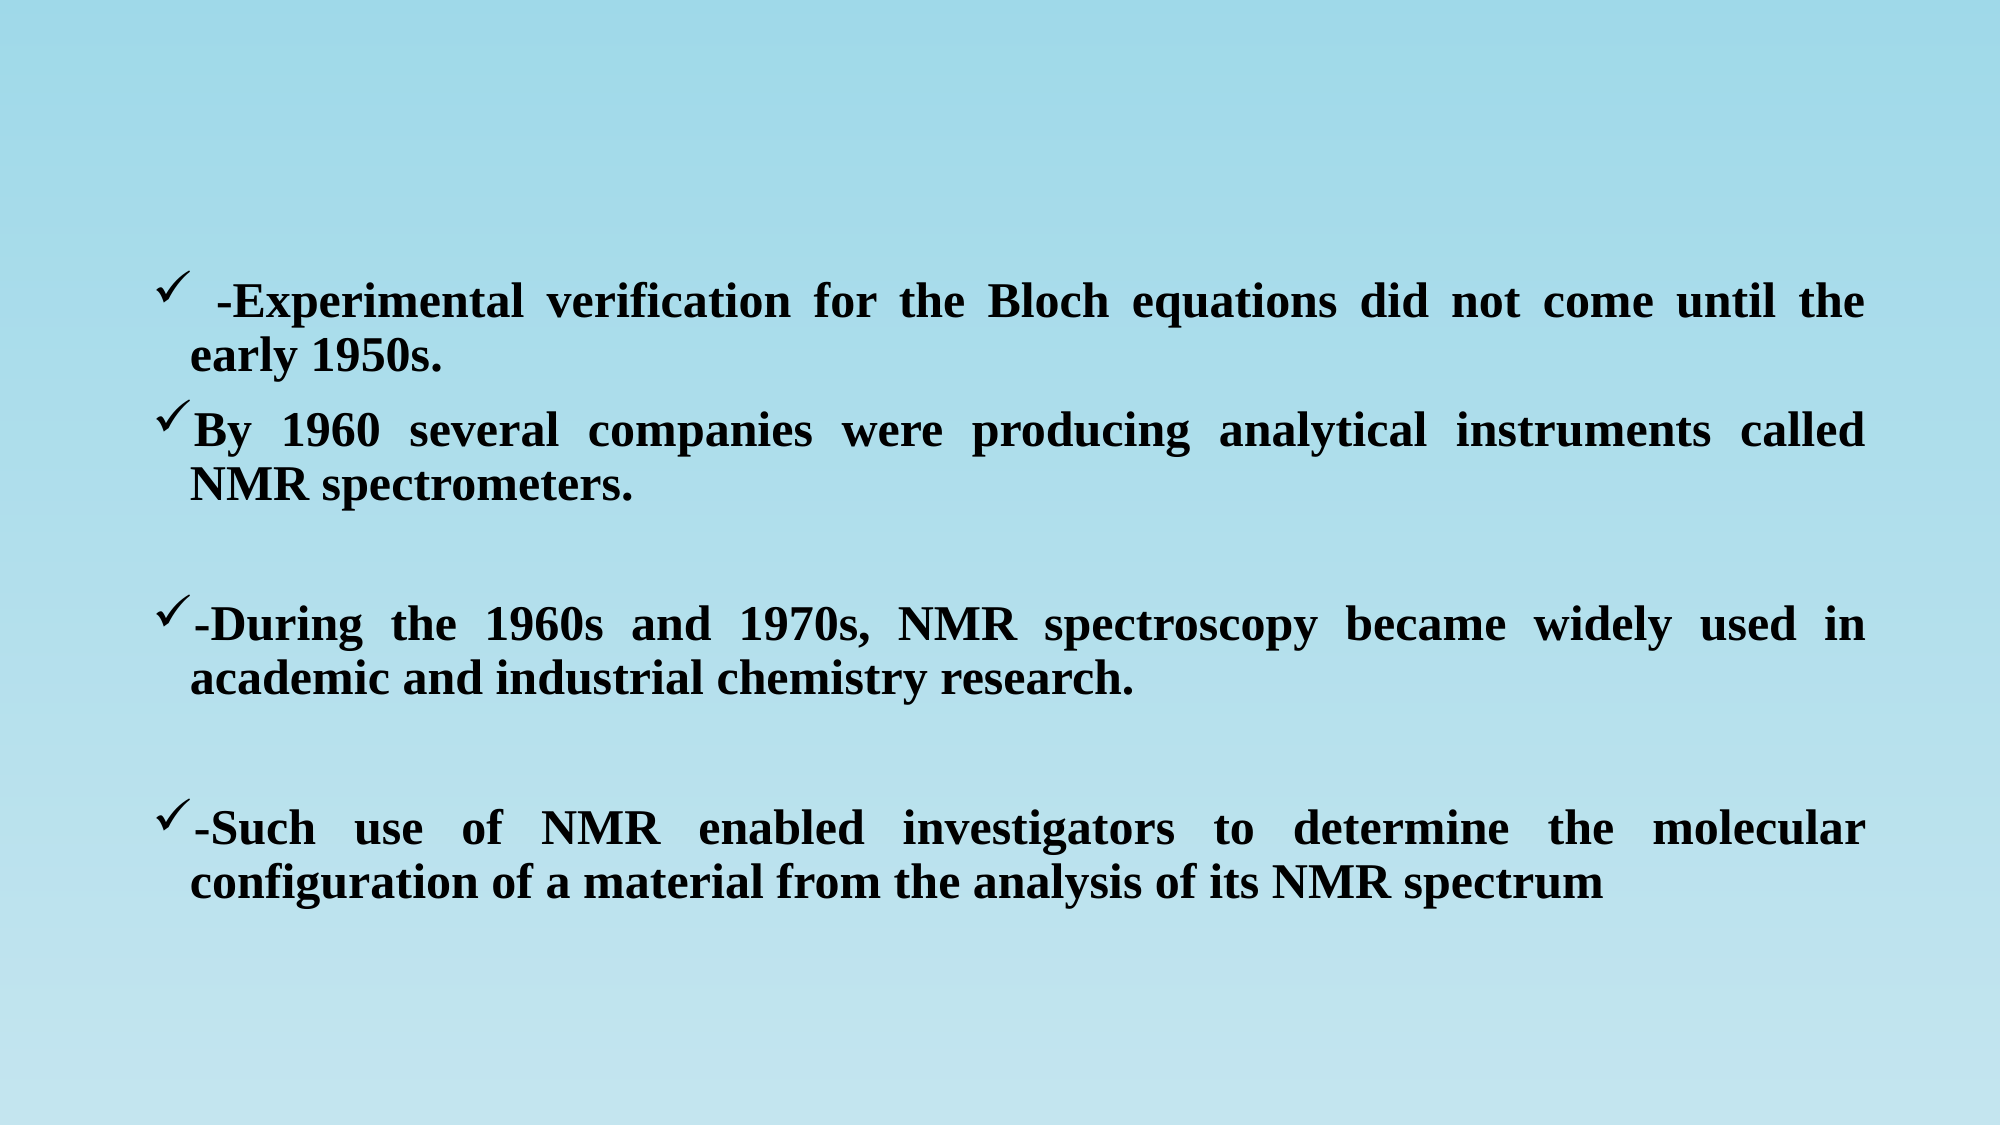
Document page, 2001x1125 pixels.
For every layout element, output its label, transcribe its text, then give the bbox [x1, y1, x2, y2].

list -Experimental verification for the Bloch equations did not come until the early 1950s. By 1960 several companies were producing analytical instruments called NMR spectrometers. -During the 1960s and 1970s, NMR spectroscopy became widely used in academic and industrial chemistry research. -Such use of NMR enabled investigators to determine the molecular configuration of a material from the analysis of its NMR spectrum [137, 129, 1882, 1014]
